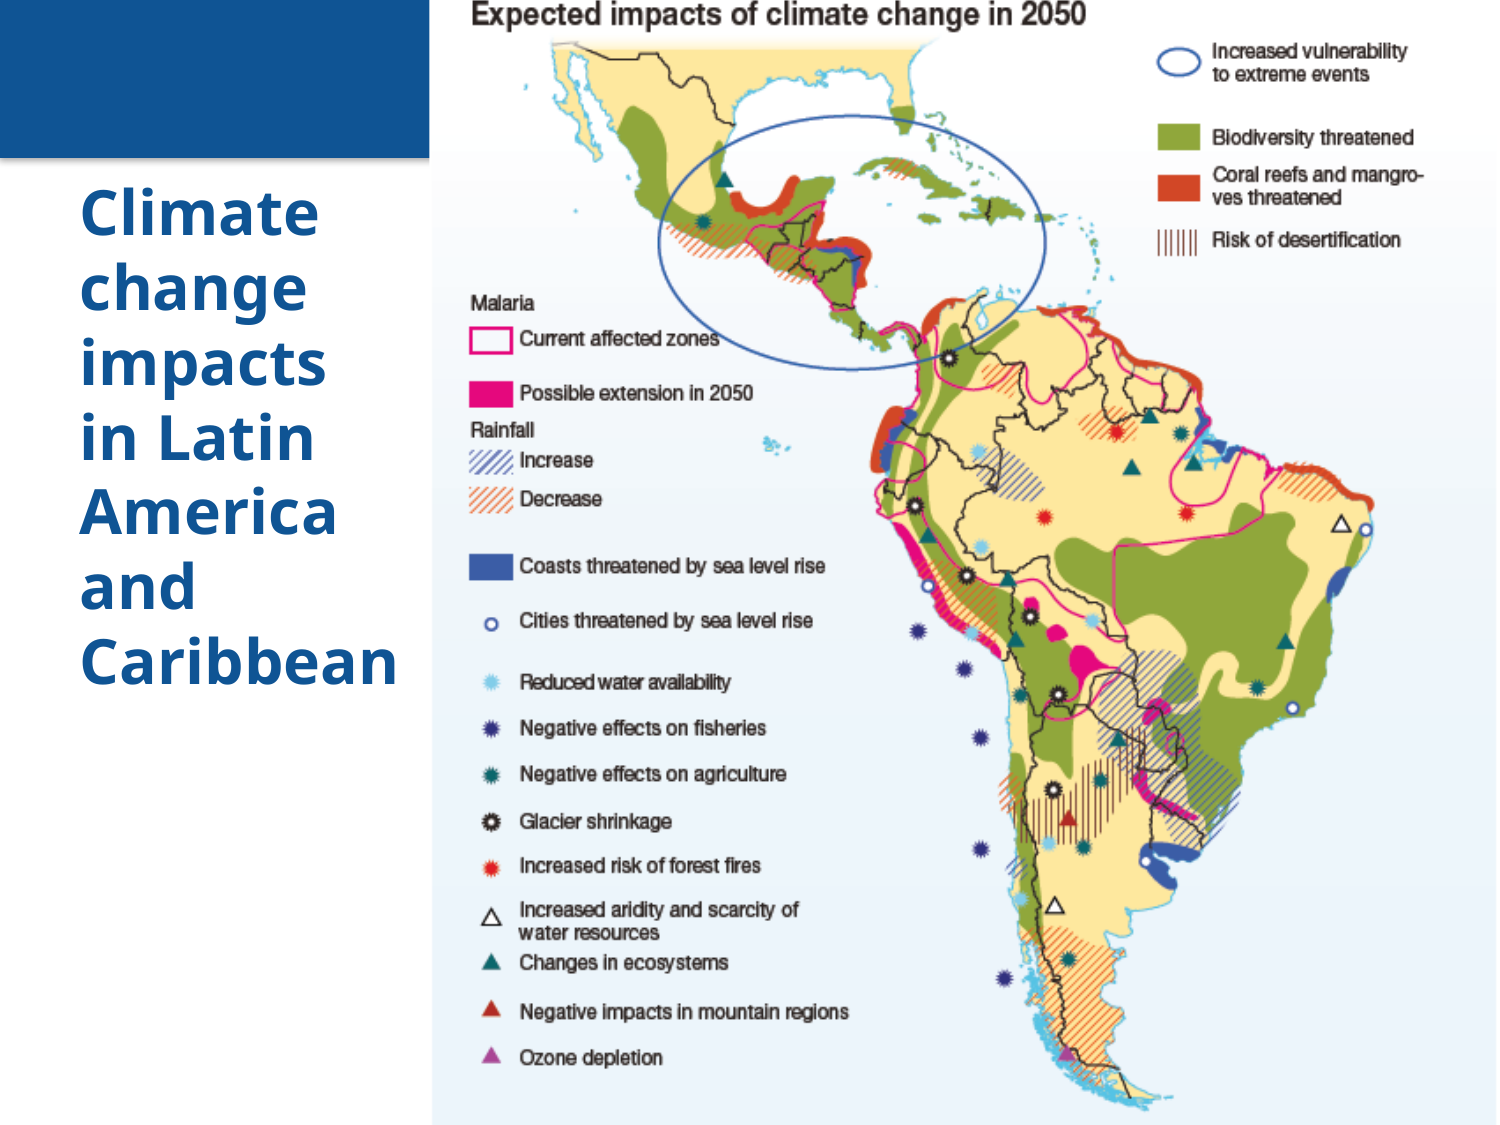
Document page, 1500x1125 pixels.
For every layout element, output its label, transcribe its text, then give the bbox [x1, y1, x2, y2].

picture [429, 0, 1500, 1125]
title Climate change impacts in Latin America and Caribbean [64, 165, 423, 706]
